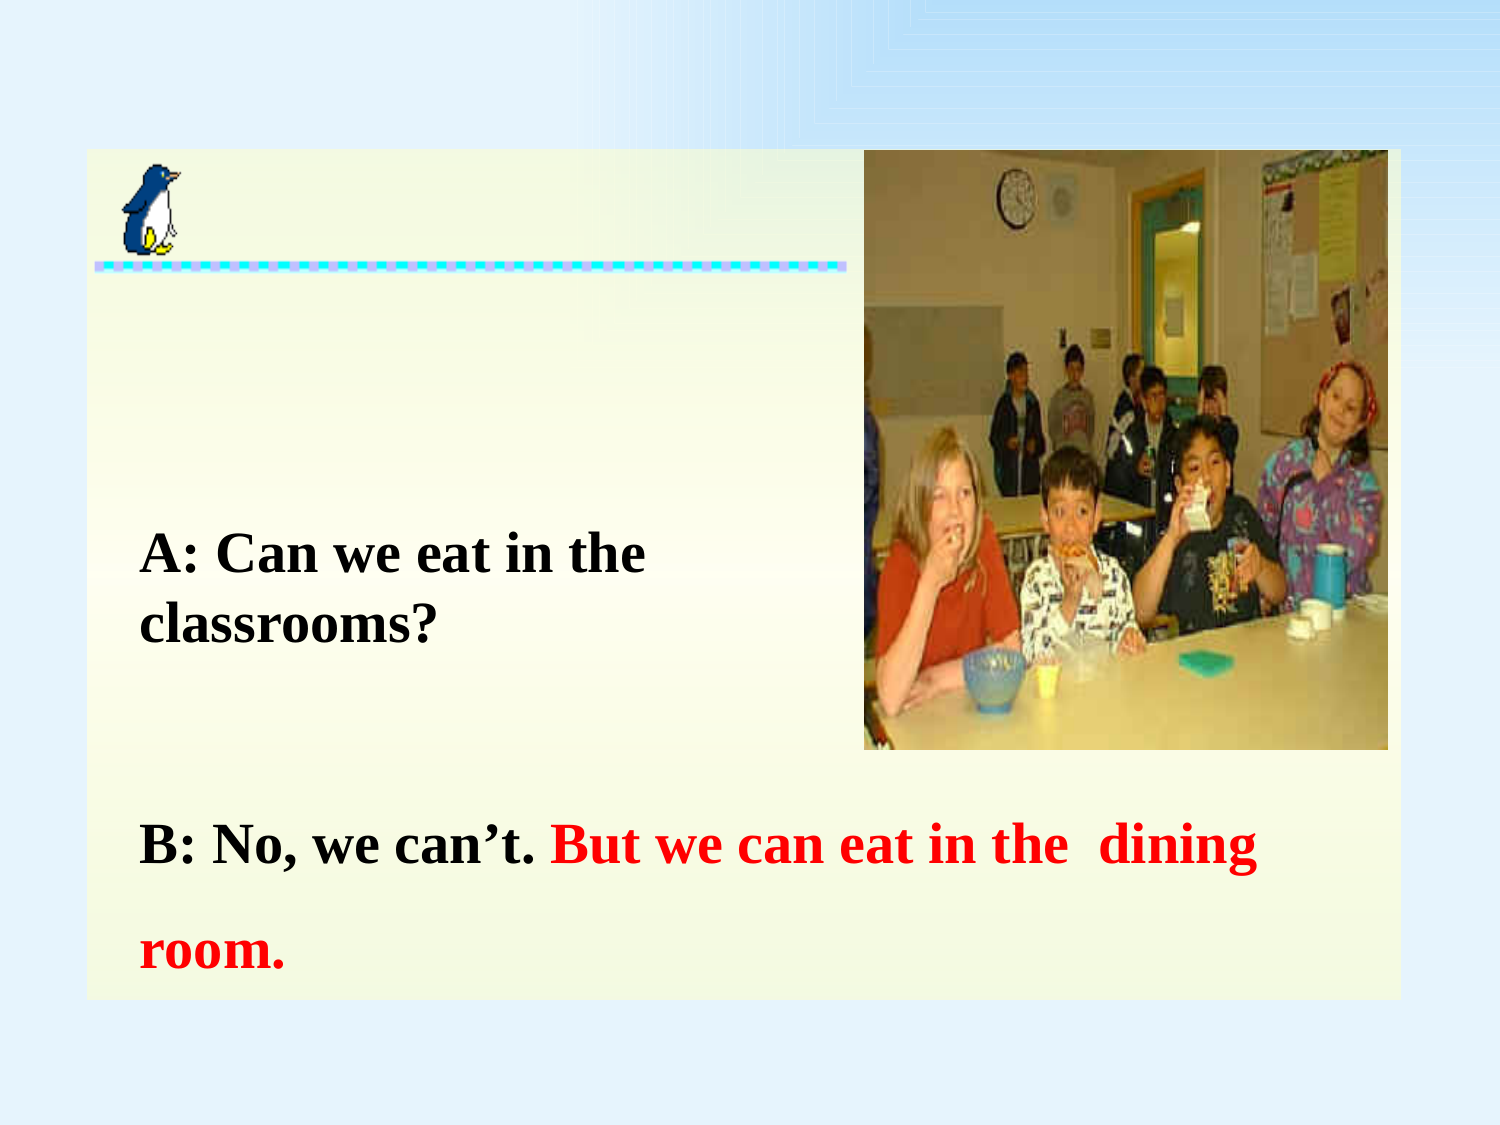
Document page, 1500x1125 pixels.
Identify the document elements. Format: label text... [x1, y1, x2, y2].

text_box [87, 149, 1400, 1000]
picture [87, 149, 861, 280]
picture [864, 150, 1388, 751]
text_box A: Can we eat in the classrooms? [125, 507, 763, 662]
text_box B: No, we can’t. But we can eat in the dining room. [124, 762, 1400, 988]
